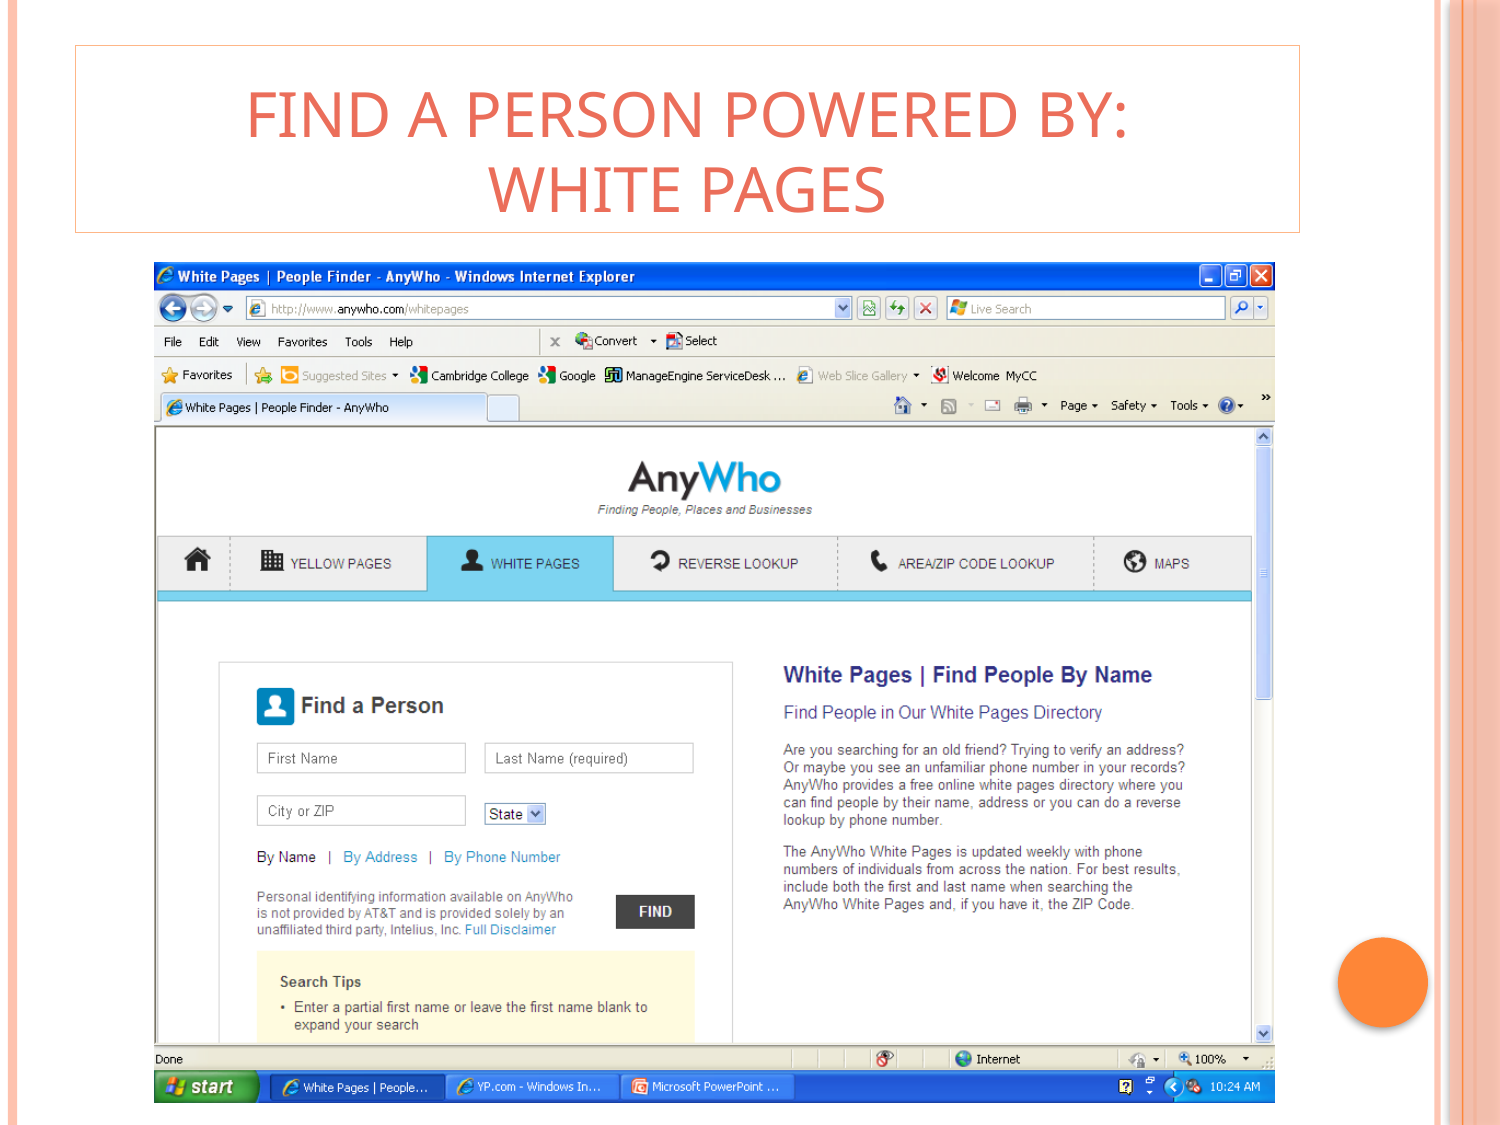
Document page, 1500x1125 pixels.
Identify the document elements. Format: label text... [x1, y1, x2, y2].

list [153, 261, 1276, 1104]
title Find a person powered by: white pages [75, 45, 1300, 233]
